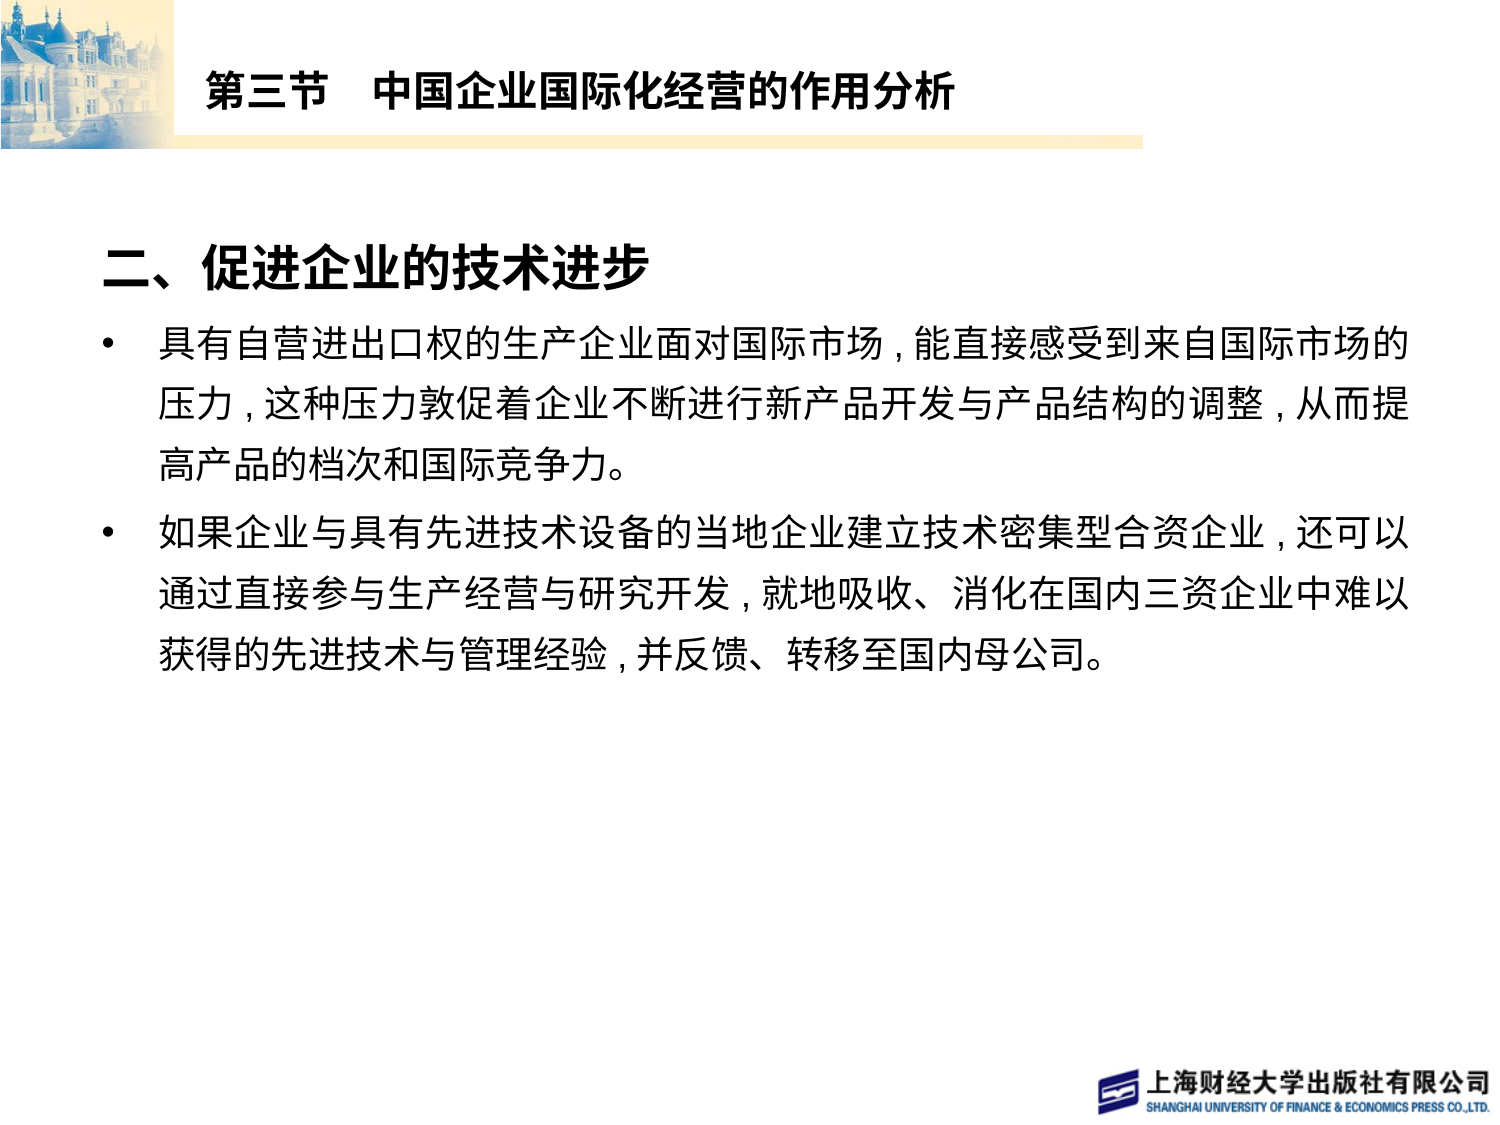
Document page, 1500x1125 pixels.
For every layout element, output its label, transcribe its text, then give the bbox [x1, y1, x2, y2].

title 第三节 中国企业国际化经营的作用分析 [189, 36, 1262, 143]
picture [1097, 1065, 1494, 1120]
picture [0, 0, 1143, 149]
list 二、促进企业的技术进步 具有自营进出口权的生产企业面对国际市场,能直接感受到来自国际市场的压力,这种压力敦促着企业不断进行新产品开发与产品结构的调整,从而提高产品的档次和国际竞争力。 如果企业与具有先进技术设备的当地企业建立技术密集型合资企业,还可以通过直接参与生产经营与研究开发,就地吸收、消化在国内三资企业中难以获得的先进技术与管理经验,并反馈、转移至国内母公司。 [86, 207, 1425, 1071]
